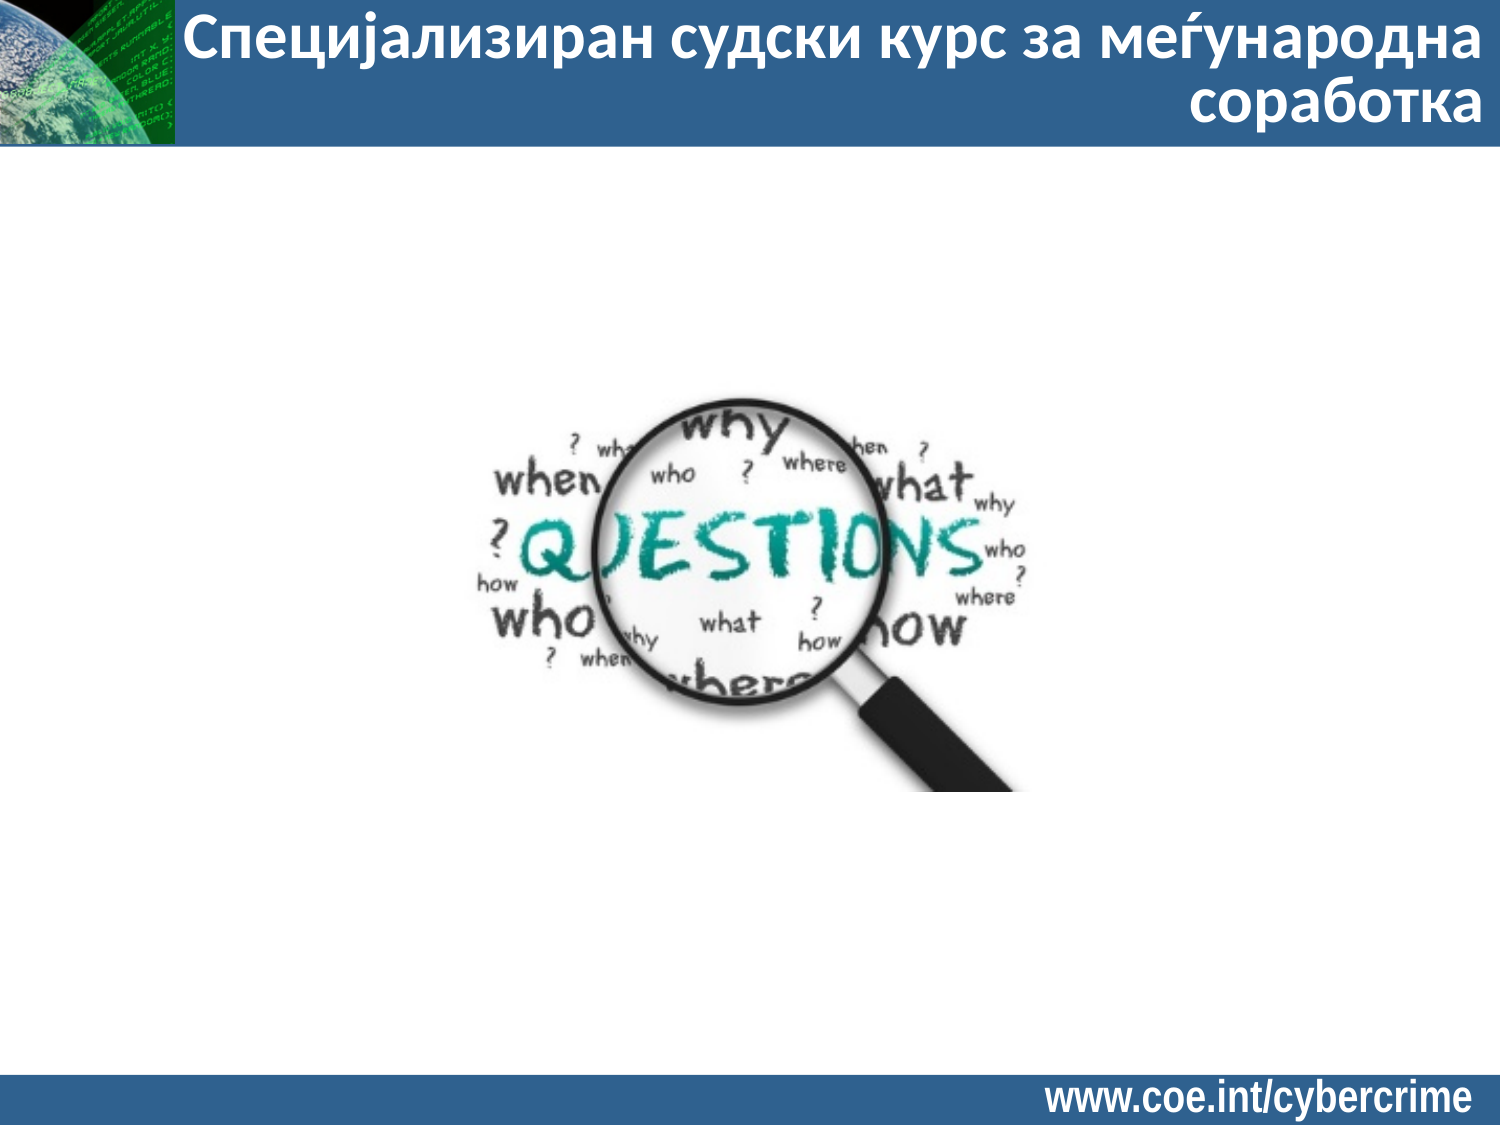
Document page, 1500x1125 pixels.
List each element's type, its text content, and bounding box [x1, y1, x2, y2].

text_box www.coe.int/cybercrime [1030, 1059, 1500, 1125]
text_box [0, 1073, 1030, 1125]
picture [443, 332, 1057, 793]
picture [0, 0, 175, 144]
text_box Специјализиран судски курс за меѓународна соработка [177, 0, 1500, 149]
